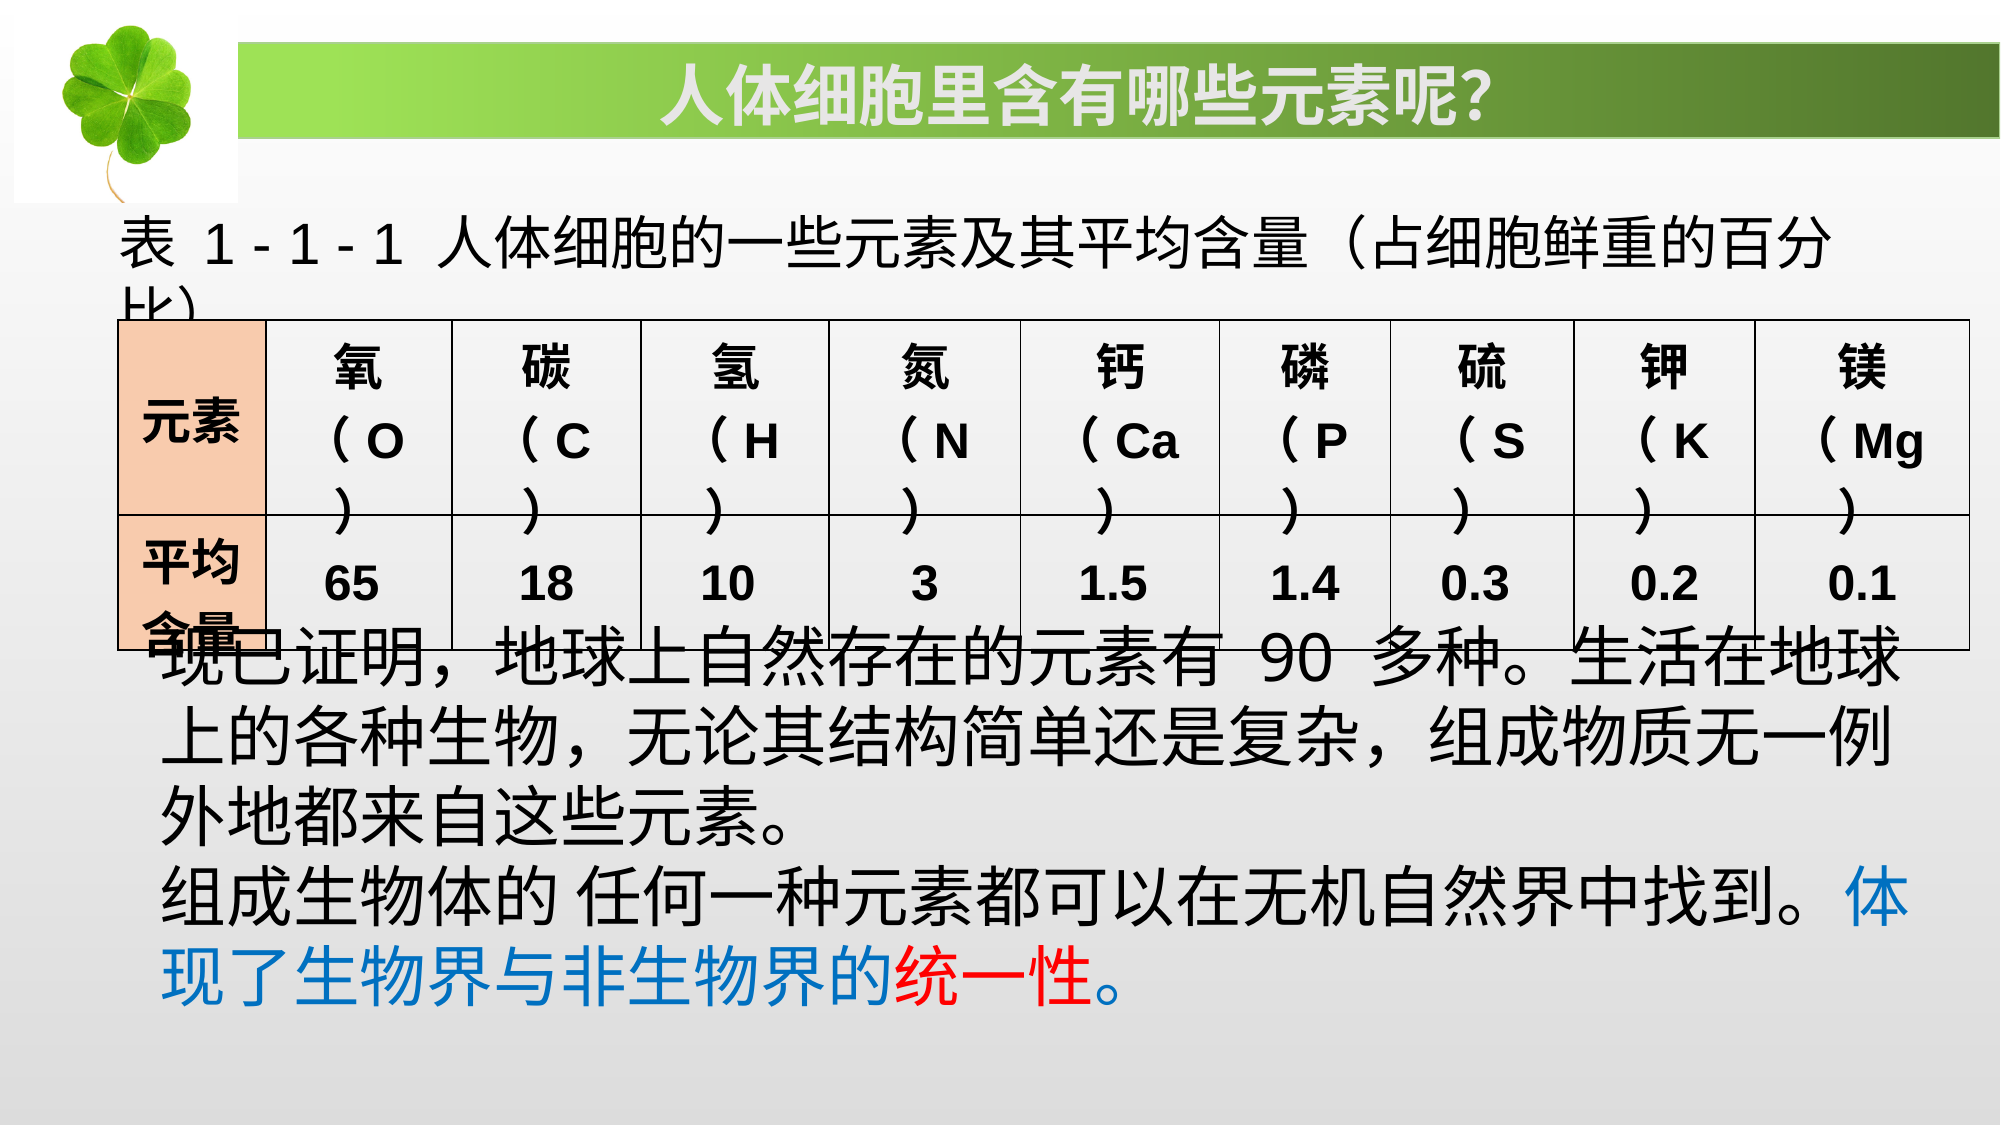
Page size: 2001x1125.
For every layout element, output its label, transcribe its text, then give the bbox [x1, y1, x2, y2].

text_box 人体细胞里含有哪些元素呢？ [643, 45, 1542, 141]
table_cell 18 [453, 516, 640, 607]
table_header 氧（O） [267, 321, 451, 514]
table_cell 平均含量 [119, 516, 265, 649]
table_cell 3 [830, 516, 1020, 607]
table_header 硫（S） [1391, 321, 1573, 514]
table_cell 0.2 [1575, 516, 1754, 607]
table_cell 10 [642, 516, 828, 607]
table_cell 0.1 [1756, 516, 1969, 649]
table_header 碳（C） [453, 321, 640, 514]
table_header 钙（Ca） [1021, 321, 1219, 514]
table_cell 65 [267, 516, 451, 607]
table_header 氮（N） [830, 321, 1020, 514]
text_box 现已证明，地球上自然存在的元素有 90 多种。生活在地球上的各种生物，无论其结构简单还是复杂，组成物质无一例外地都来自这些元素。 组成生物体的 任何一种元素都可以在无机自然界中找到。体现了生物界与非生物界的统一性。 [145, 607, 1954, 1022]
table_cell 0.3 [1391, 516, 1573, 607]
table_header 钾（K） [1575, 321, 1754, 514]
picture [14, 0, 238, 203]
table_header 磷（P） [1220, 321, 1390, 514]
table_header 氢（H） [642, 321, 828, 514]
table_header 元素 [119, 321, 265, 514]
table_header 镁（Mg） [1756, 321, 1969, 514]
table_cell 1.5 [1021, 516, 1219, 607]
text_box 表 1 - 1 - 1 人体细胞的一些元素及其平均含量（占细胞鲜重的百分比） [103, 199, 1954, 354]
table_cell 1.4 [1220, 516, 1390, 607]
